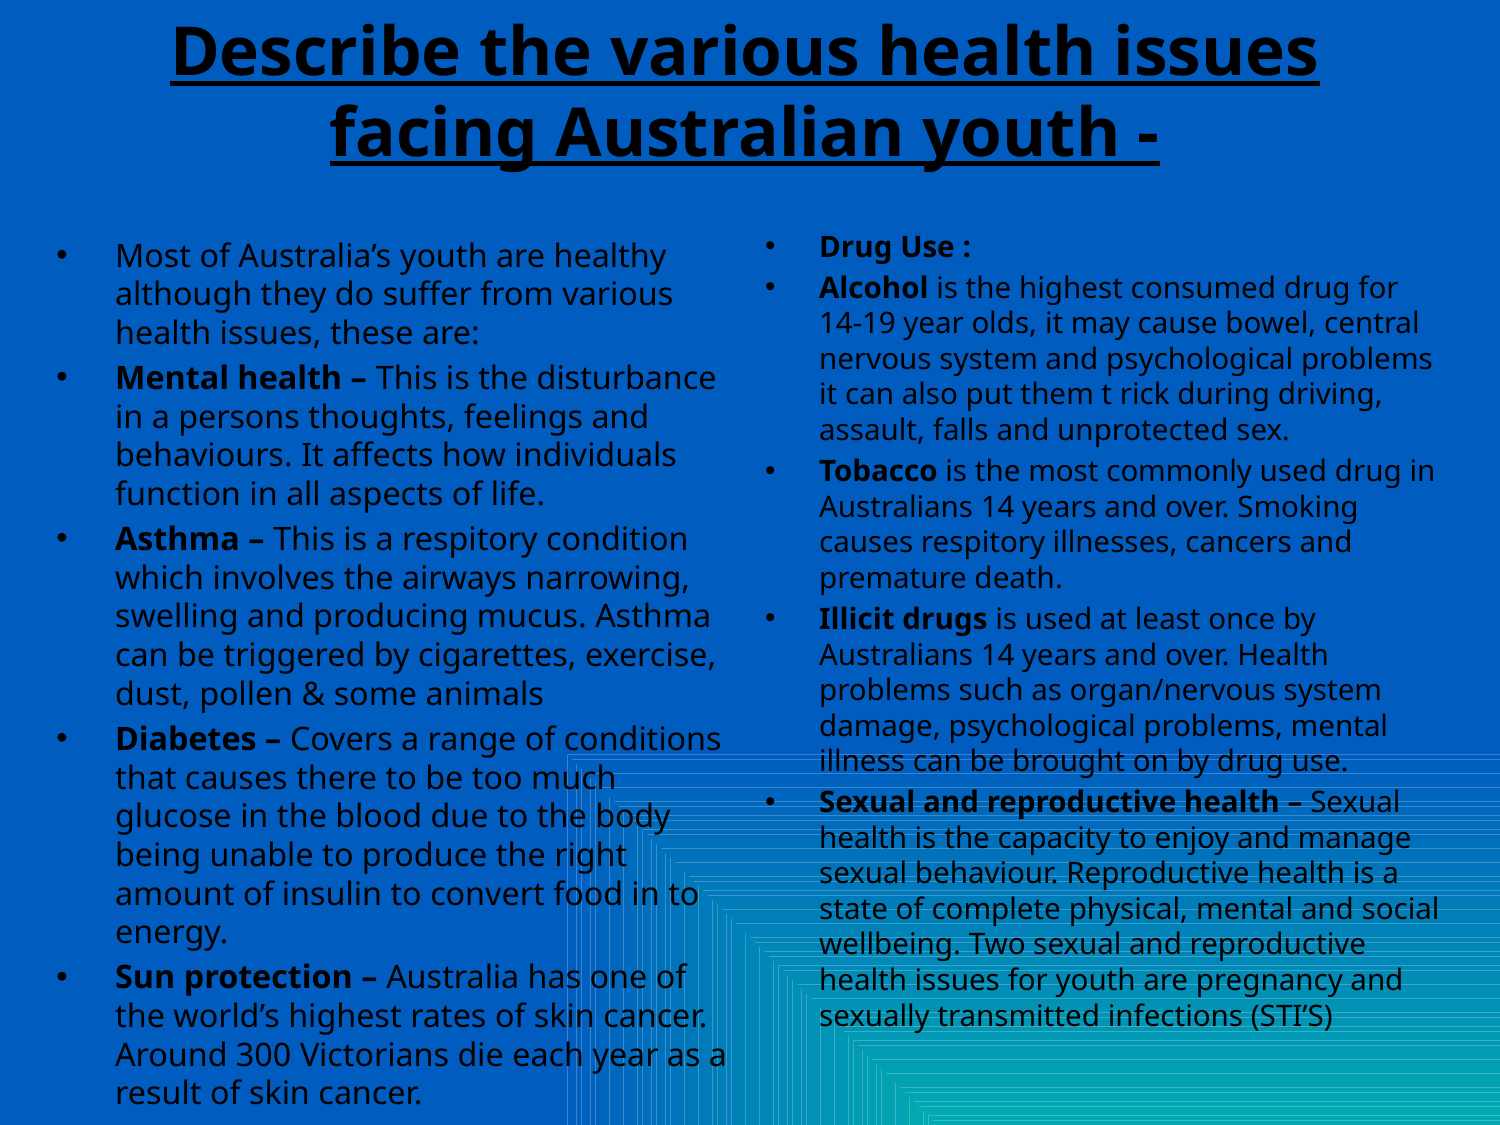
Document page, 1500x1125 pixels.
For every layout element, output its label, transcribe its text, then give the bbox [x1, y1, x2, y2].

title Describe the various health issues facing Australian youth - [76, 0, 1414, 178]
list Most of Australia’s youth are healthy although they do suffer from various health issues, these are: Mental health – This is the disturbance in a persons thoughts, feelings and behaviours. It affects how individuals function in all aspects of life. Asthma – This is a respitory condition which involves the airways narrowing, swelling and producing mucus. Asthma can be triggered by cigarettes, exercise, dust, pollen & some animals Diabetes – Covers a range of conditions that causes there to be too much glucose in the blood due to the body being unable to produce the right amount of insulin to convert food in to energy. Sun protection – Australia has one of the world’s highest rates of skin cancer. Around 300 Victorians die each year as a result of skin cancer. [41, 227, 750, 1125]
list Drug Use : Alcohol is the highest consumed drug for 14-19 year olds, it may cause bowel, central nervous system and psychological problems it can also put them t rick during driving, assault, falls and unprotected sex. Tobacco is the most commonly used drug in Australians 14 years and over. Smoking causes respitory illnesses, cancers and premature death. Illicit drugs is used at least once by Australians 14 years and over. Health problems such as organ/nervous system damage, psychological problems, mental illness can be brought on by drug use. Sexual and reproductive health – Sexual health is the capacity to enjoy and manage sexual behaviour. Reproductive health is a state of complete physical, mental and social wellbeing. Two sexual and reproductive health issues for youth are pregnancy and sexually transmitted infections (STI’S) [750, 219, 1459, 1071]
